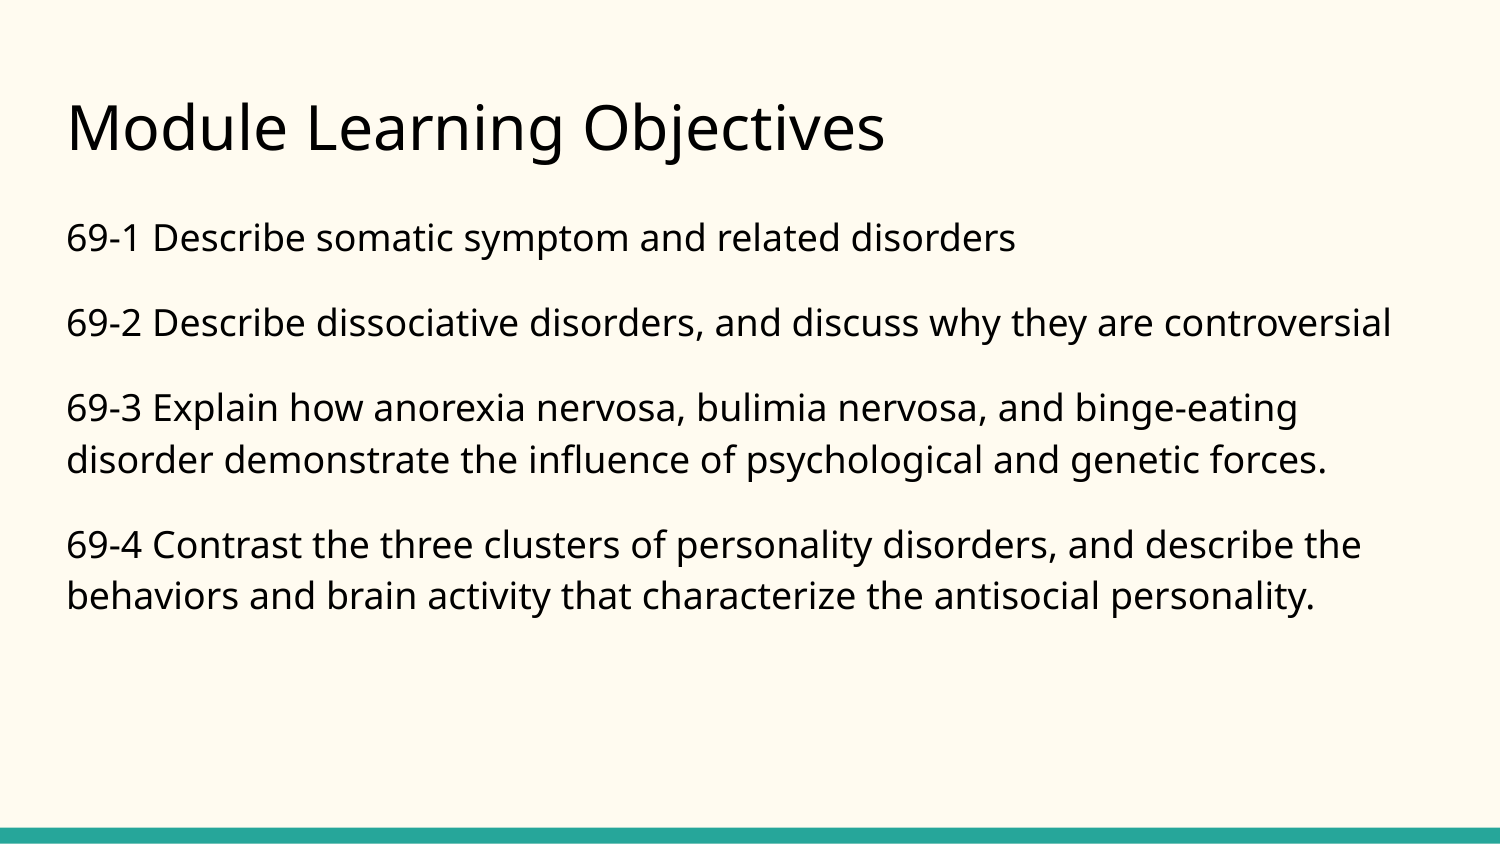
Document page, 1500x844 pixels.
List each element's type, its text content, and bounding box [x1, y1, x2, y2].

title Module Learning Objectives [51, 72, 1449, 174]
list 69-1 Describe somatic symptom and related disorders 69-2 Describe dissociative disorders, and discuss why they are controversial 69-3 Explain how anorexia nervosa, bulimia nervosa, and binge-eating disorder demonstrate the influence of psychological and genetic forces. 69-4 Contrast the three clusters of personality disorders, and describe the behaviors and brain activity that characterize the antisocial personality. [51, 192, 1449, 750]
